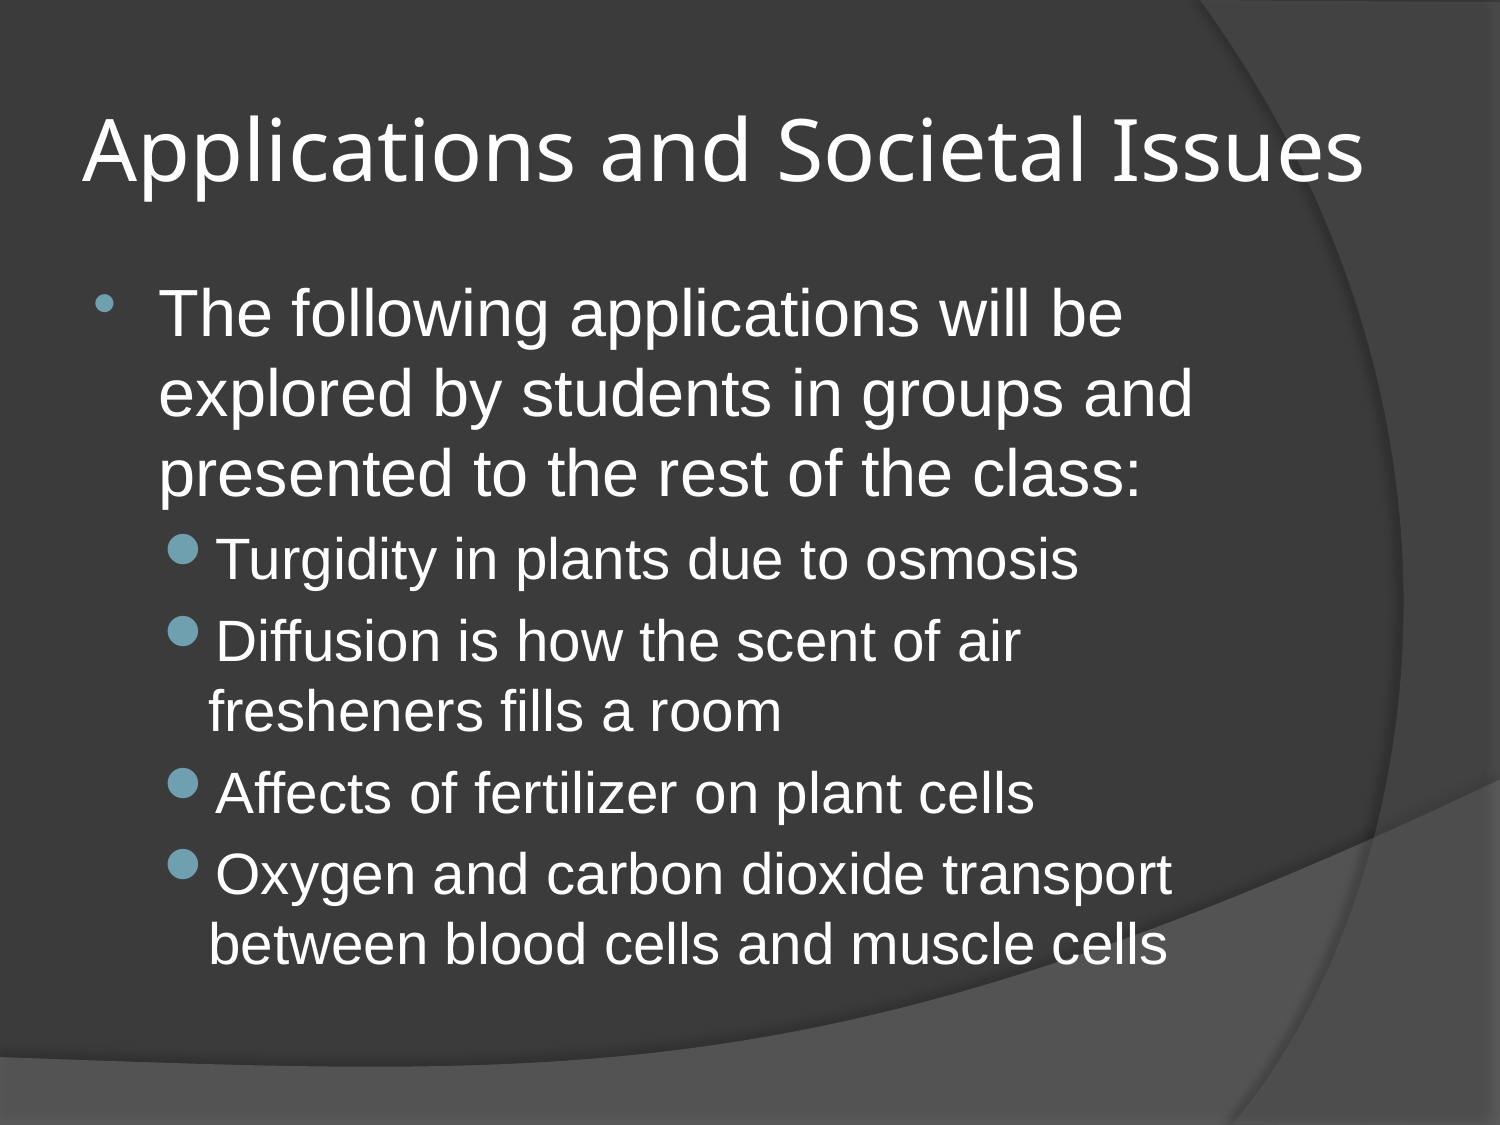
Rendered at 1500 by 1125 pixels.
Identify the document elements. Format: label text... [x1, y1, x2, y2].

title Applications and Societal Issues [75, 45, 1463, 250]
list The following applications will be explored by students in groups and presented to the rest of the class: Turgidity in plants due to osmosis Diffusion is how the scent of air fresheners fills a room Affects of fertilizer on plant cells Oxygen and carbon dioxide transport between blood cells and muscle cells [75, 262, 1300, 1005]
